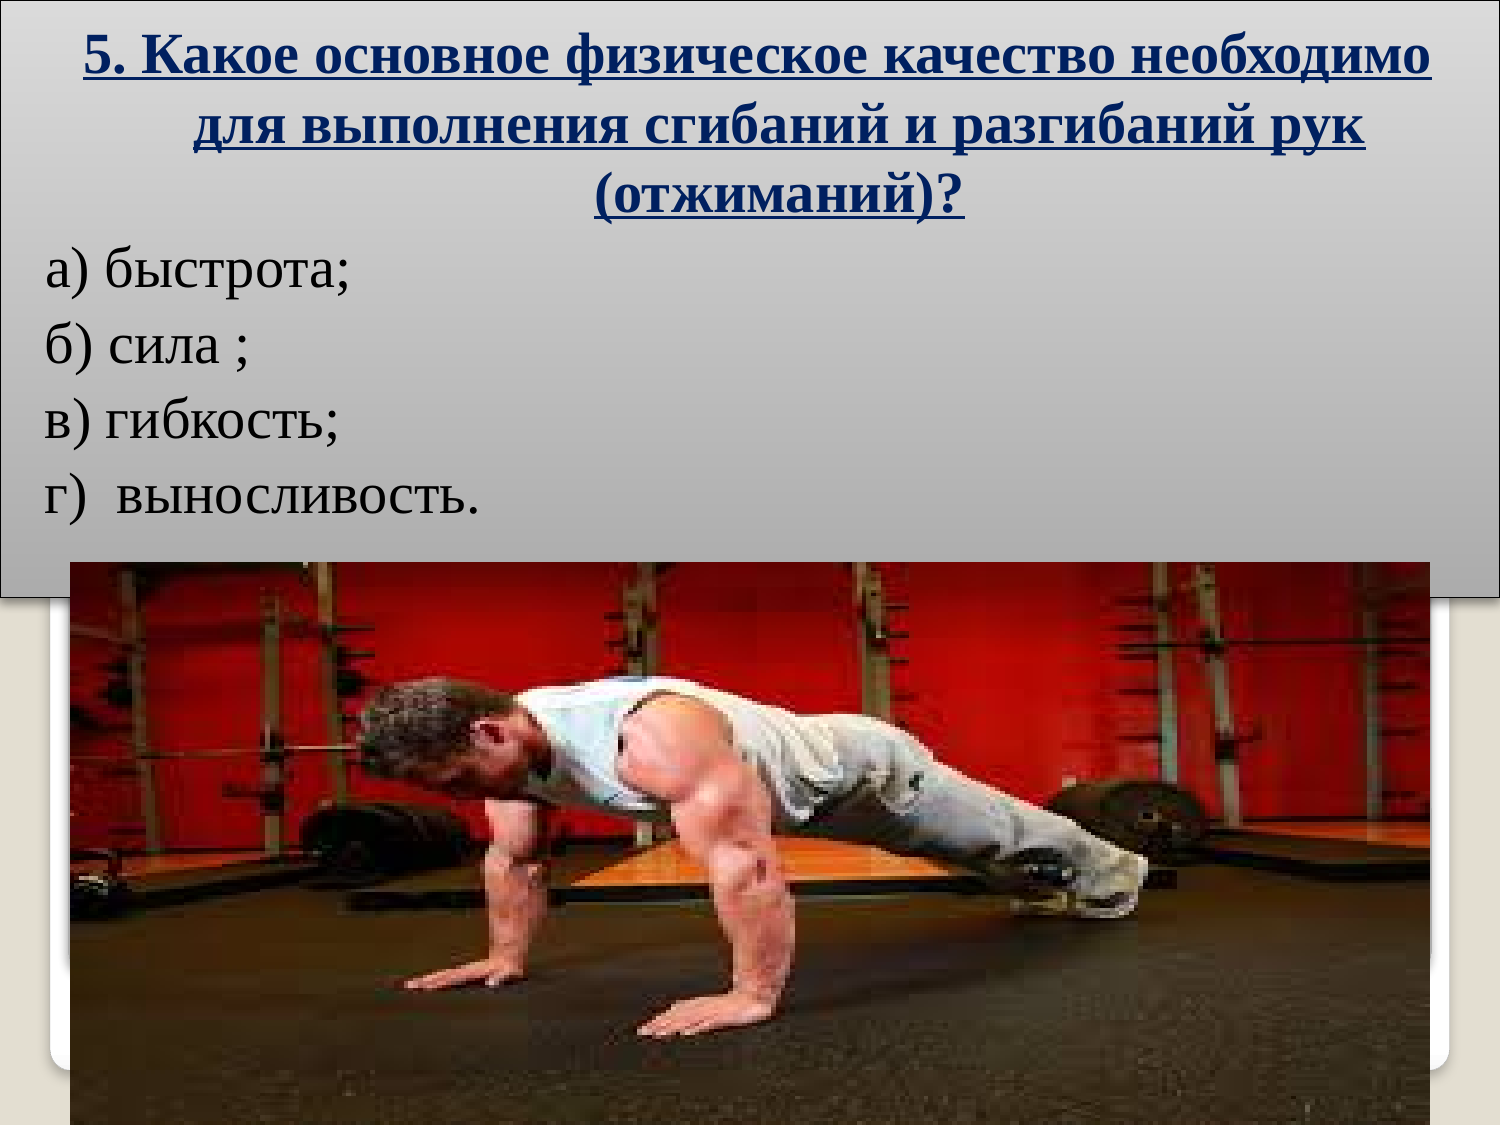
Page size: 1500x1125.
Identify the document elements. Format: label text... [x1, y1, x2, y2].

list 5. Какое основное физическое качество необходимо для выполнения сгибаний и разгибаний рук (отжиманий)? а) быстрота; б) сила ; в) гибкость; г) выносливость. [0, 0, 1500, 598]
picture [70, 562, 1430, 1125]
